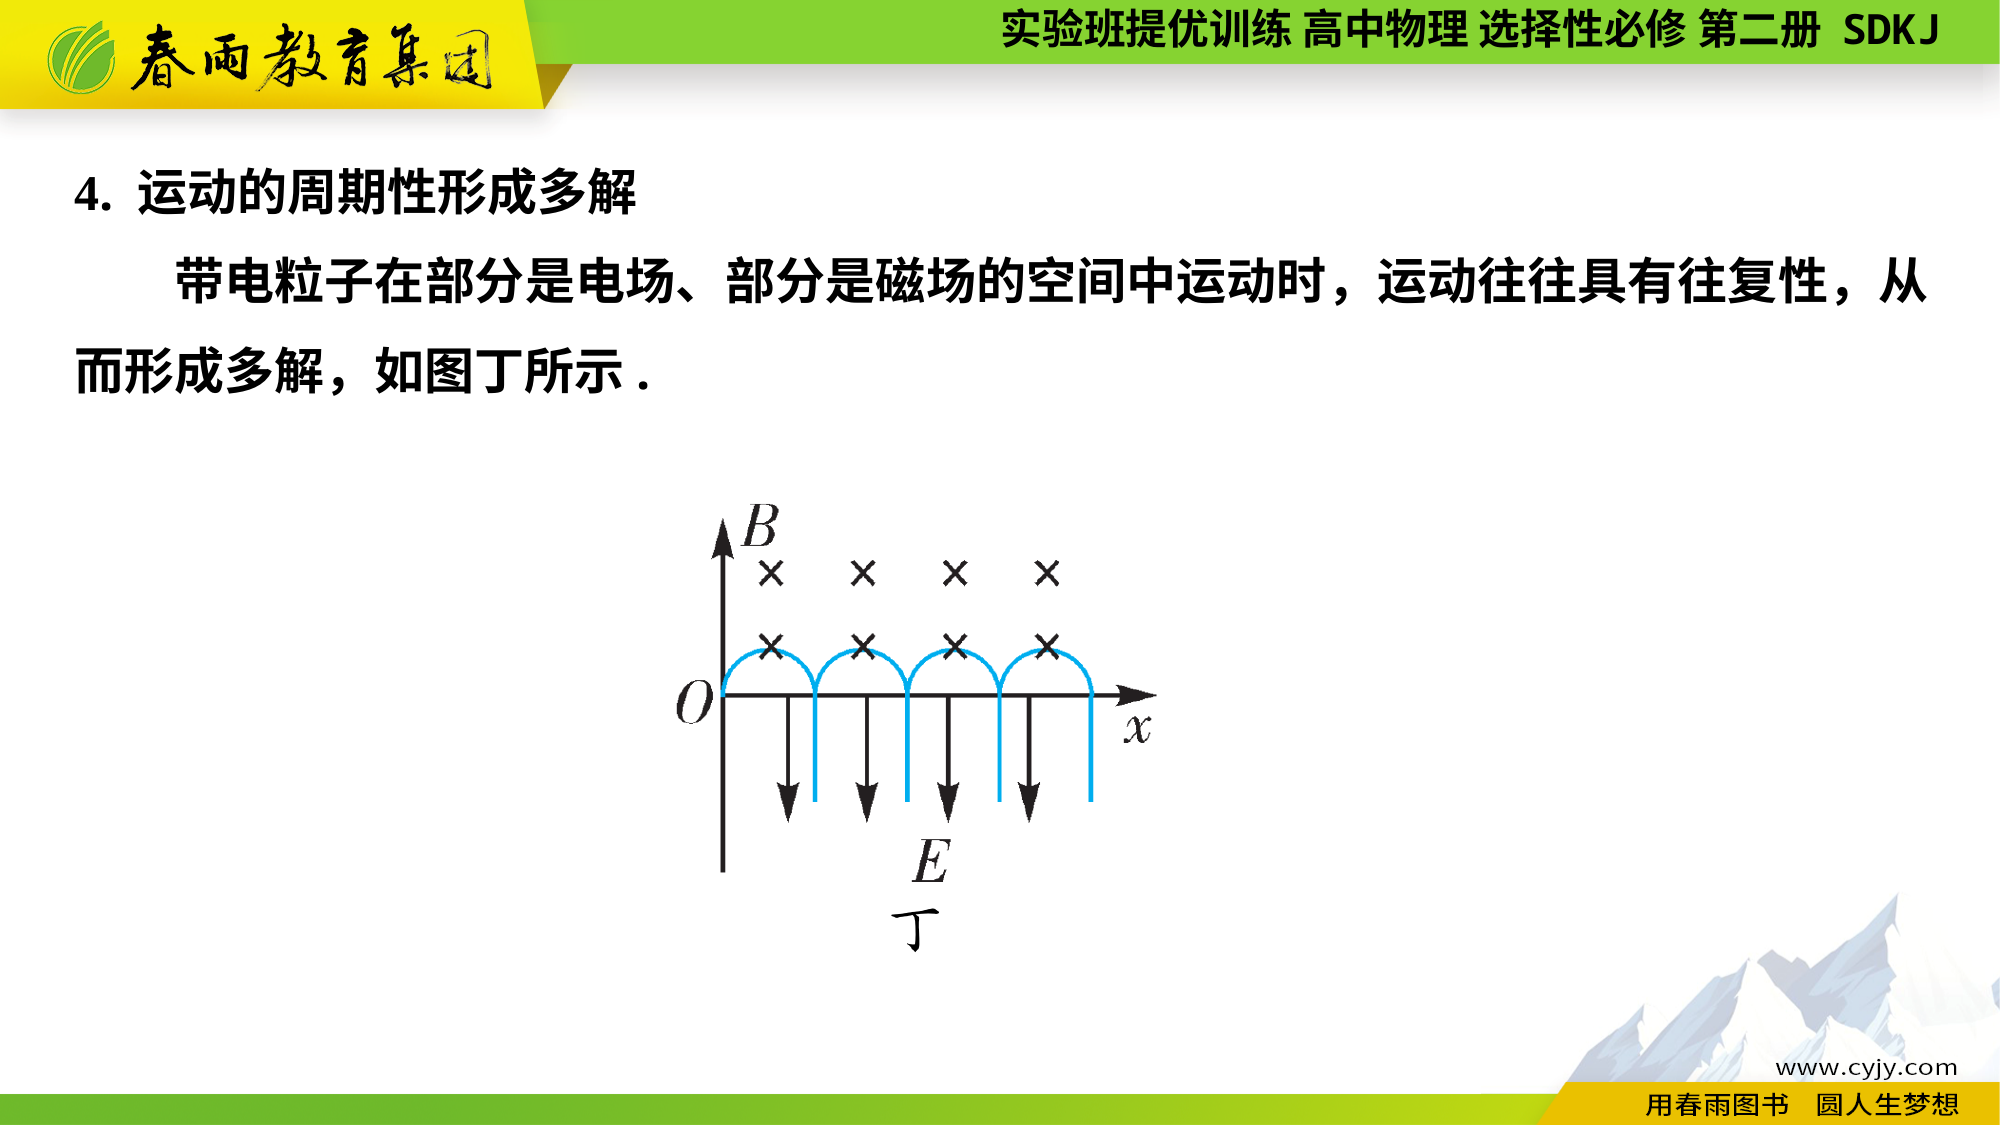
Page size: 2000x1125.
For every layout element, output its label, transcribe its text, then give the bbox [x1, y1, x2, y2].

picture [0, 0, 2000, 1125]
list 4. 运动的周期性形成多解 带电粒子在部分是电场、部分是磁场的空间中运动时，运动往往具有往复性，从而形成多解，如图丁所示. [59, 122, 1944, 399]
